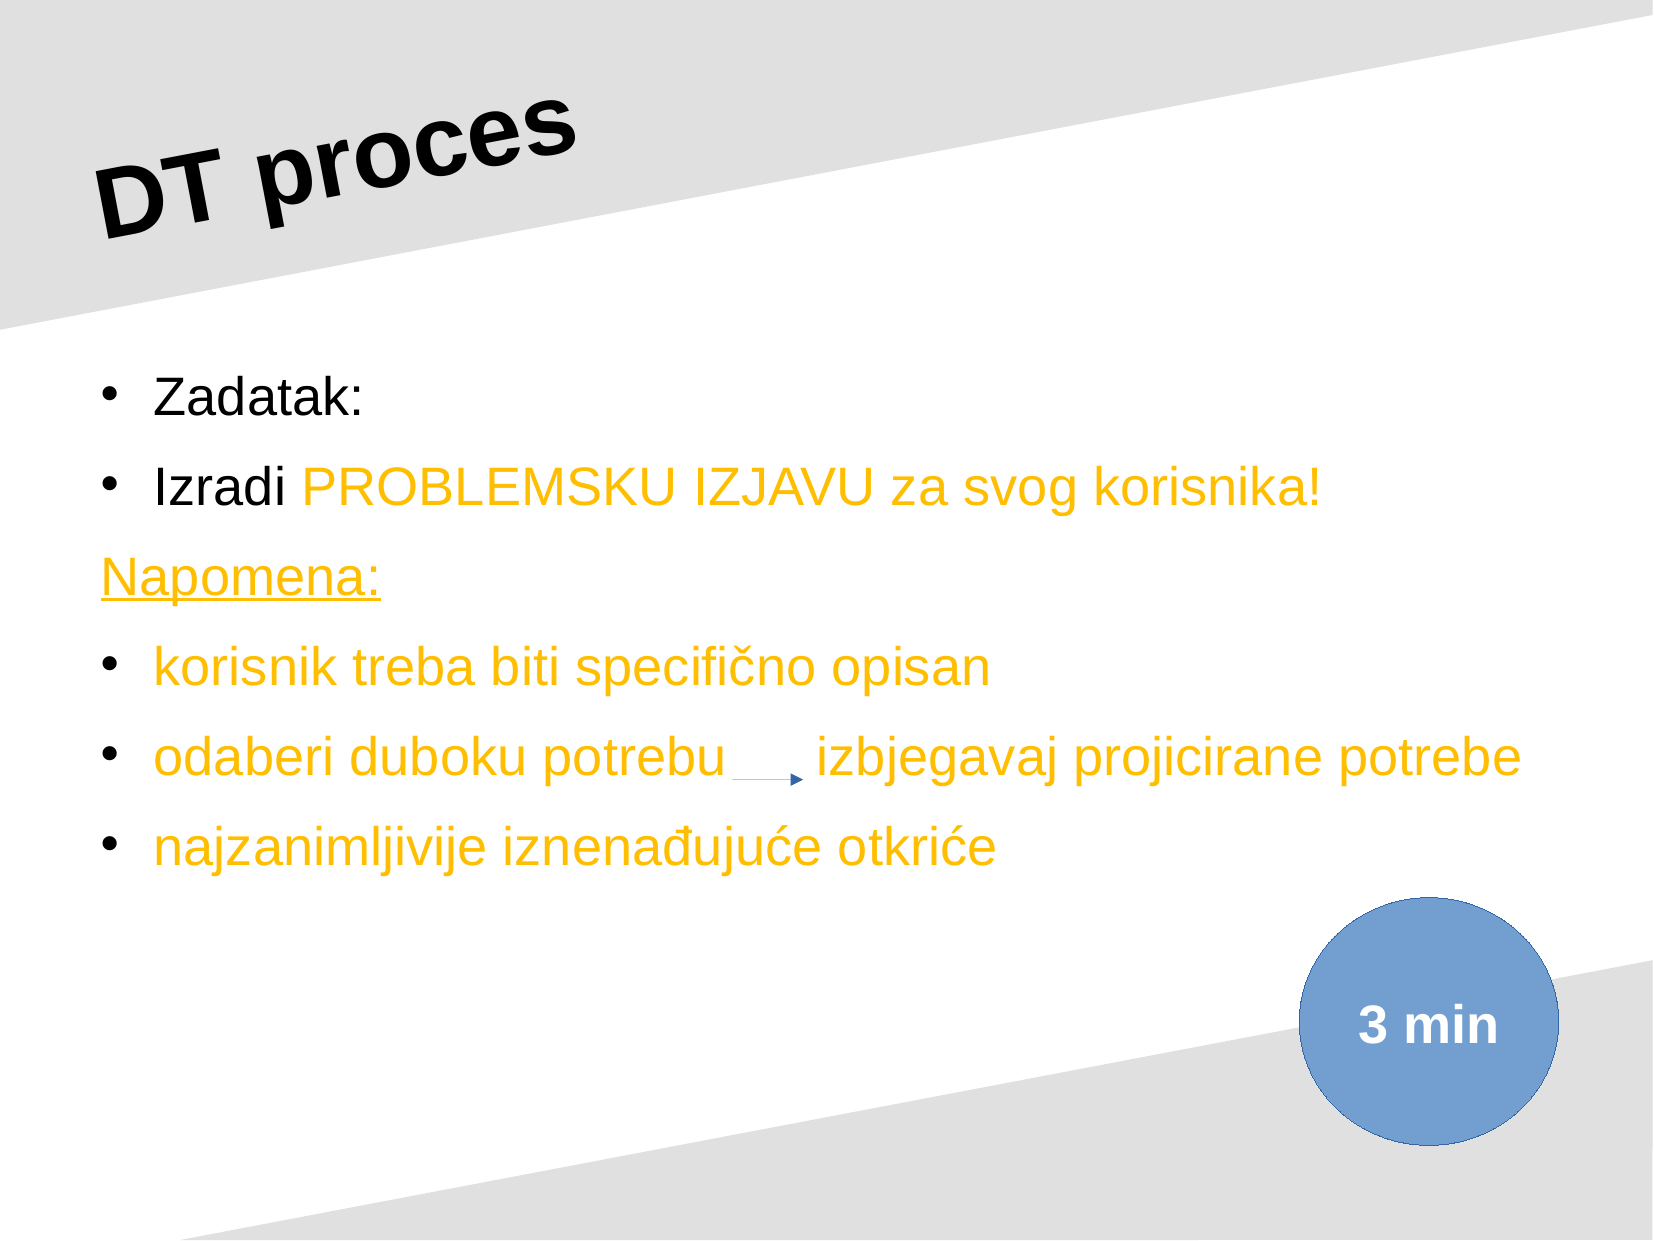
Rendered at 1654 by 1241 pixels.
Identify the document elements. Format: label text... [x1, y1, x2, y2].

text_box Zadatak: Izradi PROBLEMSKU IZJAVU za svog korisnika! Napomena: korisnik treba biti specifično opisan odaberi duboku potrebu izbjegavaj projicirane potrebe najzanimljivije iznenađujuće otkriće [82, 366, 1570, 1087]
text_box [732, 773, 804, 786]
text_box 3 min [1299, 897, 1559, 1146]
text_box DT proces [83, 0, 1470, 261]
